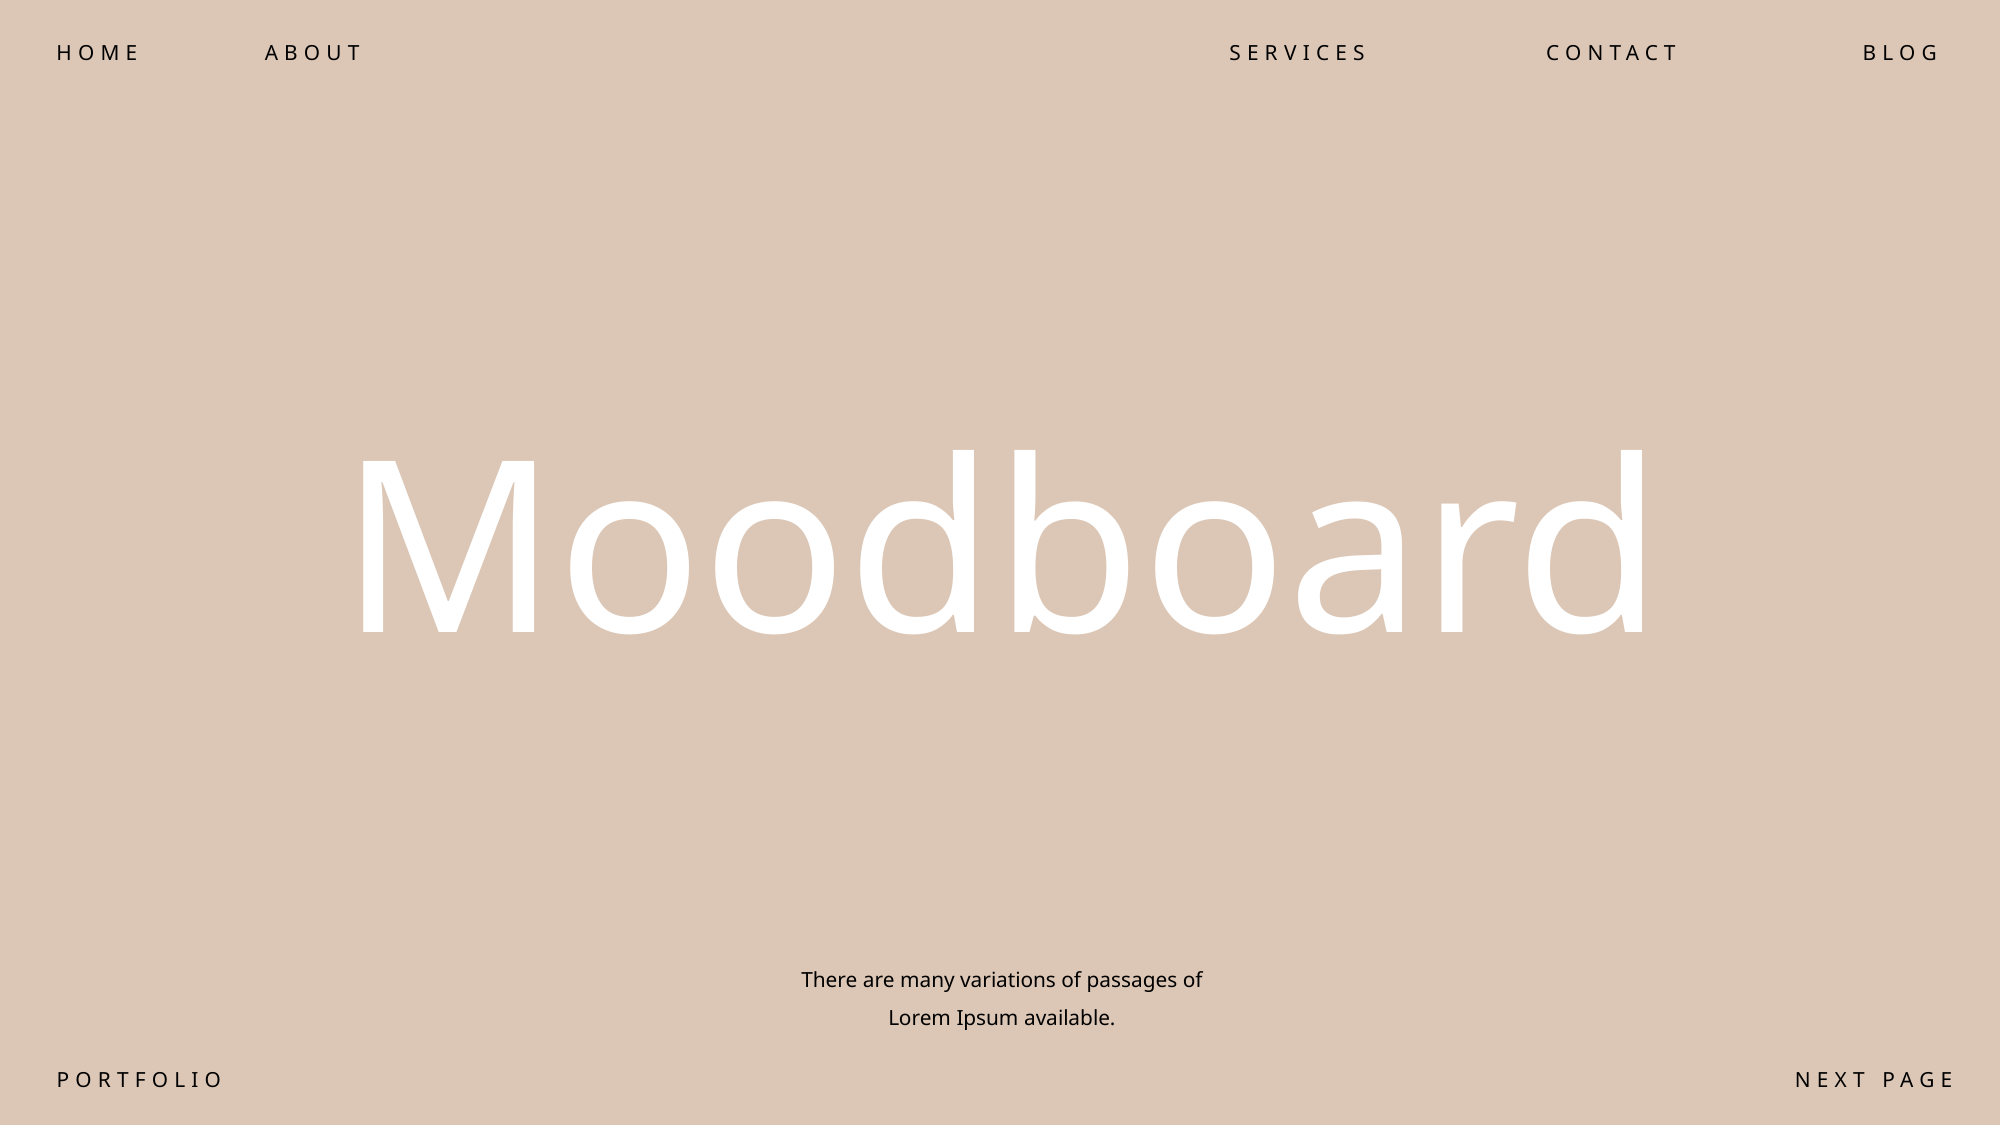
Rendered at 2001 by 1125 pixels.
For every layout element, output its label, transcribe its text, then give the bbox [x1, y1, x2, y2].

text_box ABOUT [250, 32, 411, 75]
text_box PORTFOLIO [41, 1059, 266, 1102]
text_box NEXT PAGE [1743, 1059, 1967, 1102]
text_box BLOG [1847, 32, 2000, 75]
text_box Moodboard [1238, 385, 1758, 688]
text_box Moodboard [246, 385, 766, 688]
text_box There are many variations of passages of Lorem Ipsum available. [766, 947, 1238, 1037]
text_box CONTACT [1531, 32, 1744, 75]
text_box HOME [41, 32, 202, 75]
picture [766, 262, 1238, 863]
text_box SERVICES [1214, 32, 1427, 75]
